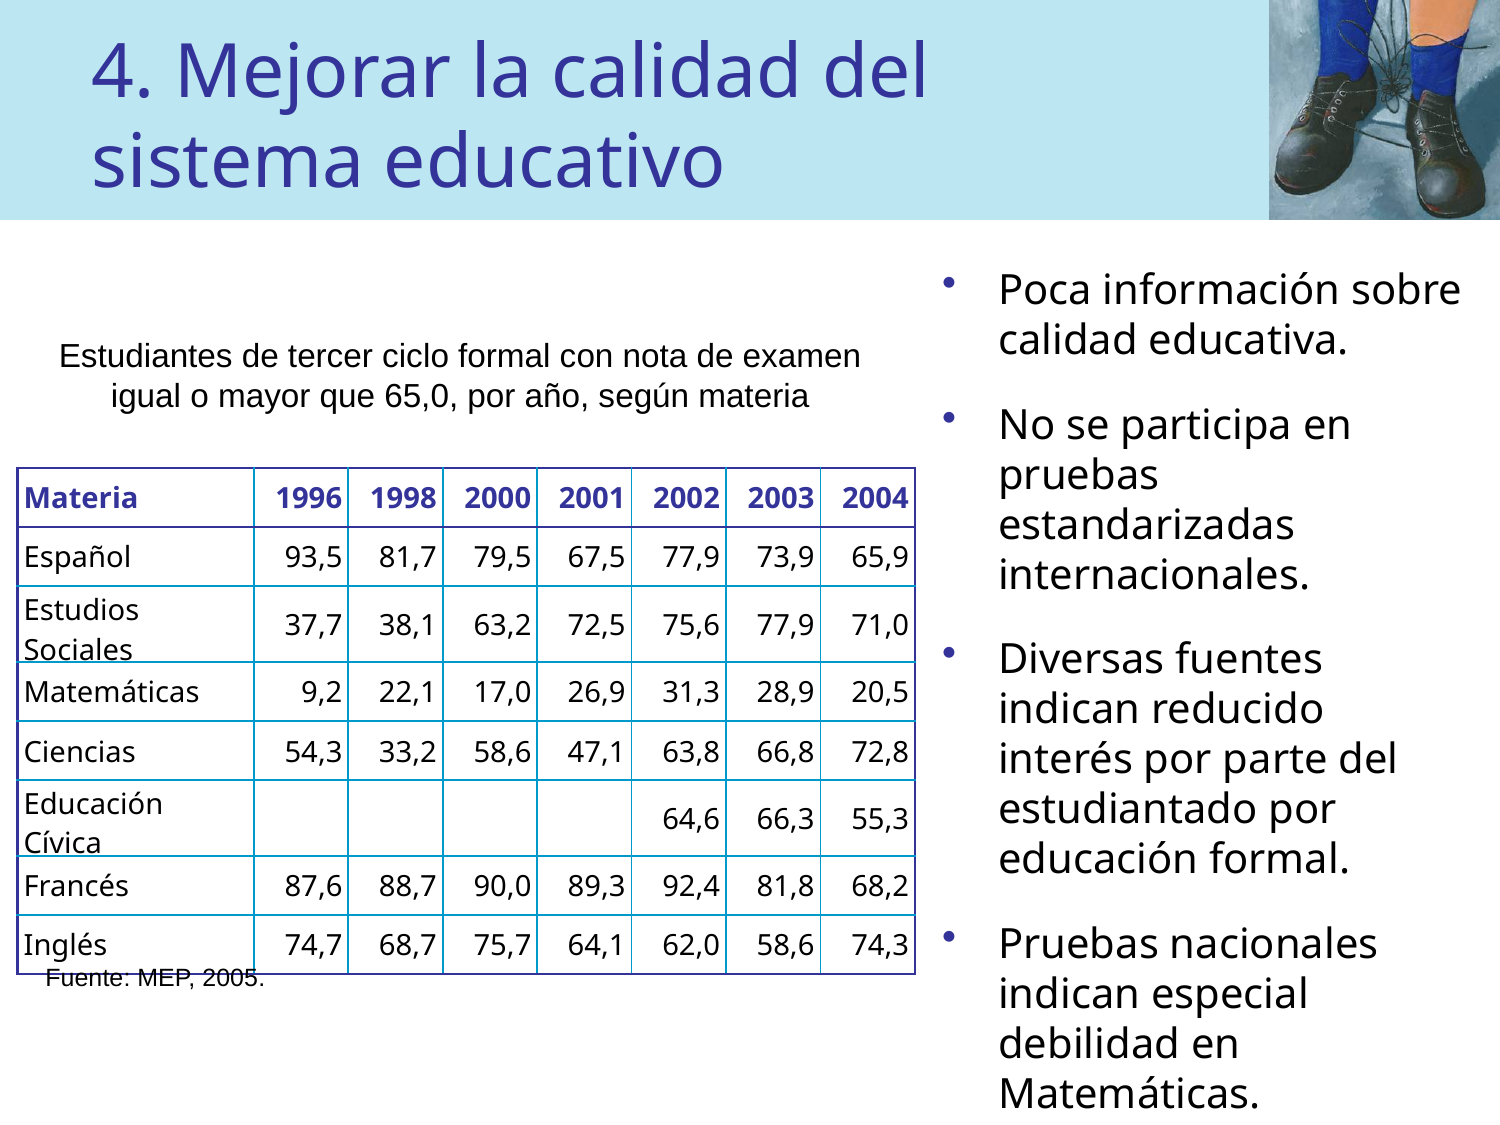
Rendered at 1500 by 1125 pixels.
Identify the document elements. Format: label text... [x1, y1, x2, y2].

table_cell Español [19, 528, 253, 585]
table_cell 74,3 [821, 916, 914, 973]
table_cell 89,3 [538, 857, 631, 914]
table_cell 55,3 [821, 781, 914, 855]
table_cell 66,3 [727, 781, 820, 855]
table_cell 77,9 [727, 587, 820, 661]
table_header 2001 [538, 469, 631, 526]
table_cell 26,9 [538, 663, 631, 720]
table_cell 93,5 [255, 528, 347, 585]
table_cell 9,2 [255, 663, 347, 720]
table_cell 58,6 [444, 722, 536, 779]
table_cell Inglés [19, 916, 253, 973]
table_cell 79,5 [444, 528, 536, 585]
table_cell Matemáticas [19, 663, 253, 720]
table_header 1996 [255, 469, 347, 526]
table_header 1998 [349, 469, 442, 526]
table_cell [349, 781, 442, 855]
table_cell 20,5 [821, 663, 914, 720]
table_cell [538, 781, 631, 855]
table_header 2003 [727, 469, 820, 526]
table_cell 81,7 [349, 528, 442, 585]
table_cell 66,8 [727, 722, 820, 779]
table_cell 64,6 [632, 781, 725, 855]
table_cell 28,9 [727, 663, 820, 720]
table_cell [255, 781, 347, 855]
table_cell 63,2 [444, 587, 536, 661]
table_header 2000 [444, 469, 536, 526]
table_header 2004 [821, 469, 914, 526]
table_cell 73,9 [727, 528, 820, 585]
table_cell 33,2 [349, 722, 442, 779]
table_cell [444, 781, 536, 855]
table_cell 68,2 [821, 857, 914, 914]
table_cell 90,0 [444, 857, 536, 914]
table_cell 75,6 [632, 587, 725, 661]
text_box Fuente: MEP, 2005. [30, 954, 295, 1000]
table_cell 47,1 [538, 722, 631, 779]
table_cell 17,0 [444, 663, 536, 720]
picture [0, 0, 1500, 220]
table_cell 92,4 [632, 857, 725, 914]
table_cell 54,3 [255, 722, 347, 779]
table_cell 68,7 [349, 916, 442, 973]
table_cell 62,0 [632, 916, 725, 973]
table_cell 87,6 [255, 857, 347, 914]
table_cell 71,0 [821, 587, 914, 661]
table_cell 72,5 [538, 587, 631, 661]
table_cell 81,8 [727, 857, 820, 914]
list Poca información sobre calidad educativa. No se participa en pruebas estandarizadas internacionales. Diversas fuentes indican reducido interés por parte del estudiantado por educación formal. Pruebas nacionales indican especial debilidad en Matemáticas. [926, 254, 1483, 1071]
table_cell 74,7 [255, 916, 347, 973]
table_cell 72,8 [821, 722, 914, 779]
table_cell 67,5 [538, 528, 631, 585]
table_cell 63,8 [632, 722, 725, 779]
table_cell Estudios Sociales [19, 587, 253, 661]
text_box Estudiantes de tercer ciclo formal con nota de examen igual o mayor que 65,0, por año, según materia [29, 326, 892, 422]
table_cell 75,7 [444, 916, 536, 973]
table_cell Ciencias [19, 722, 253, 779]
table_cell 37,7 [255, 587, 347, 661]
table_cell 64,1 [538, 916, 631, 973]
table_header Materia [19, 469, 253, 526]
table_cell 65,9 [821, 528, 914, 585]
table_cell Educación Cívica [19, 781, 253, 855]
table_cell 88,7 [349, 857, 442, 914]
table_cell 22,1 [349, 663, 442, 720]
table_header 2002 [632, 469, 725, 526]
table_cell Francés [19, 857, 253, 914]
table_cell 58,6 [727, 916, 820, 973]
title 4. Mejorar la calidad del sistema educativo [76, 18, 1139, 207]
table_cell 31,3 [632, 663, 725, 720]
table_cell 38,1 [349, 587, 442, 661]
table_cell 77,9 [632, 528, 725, 585]
